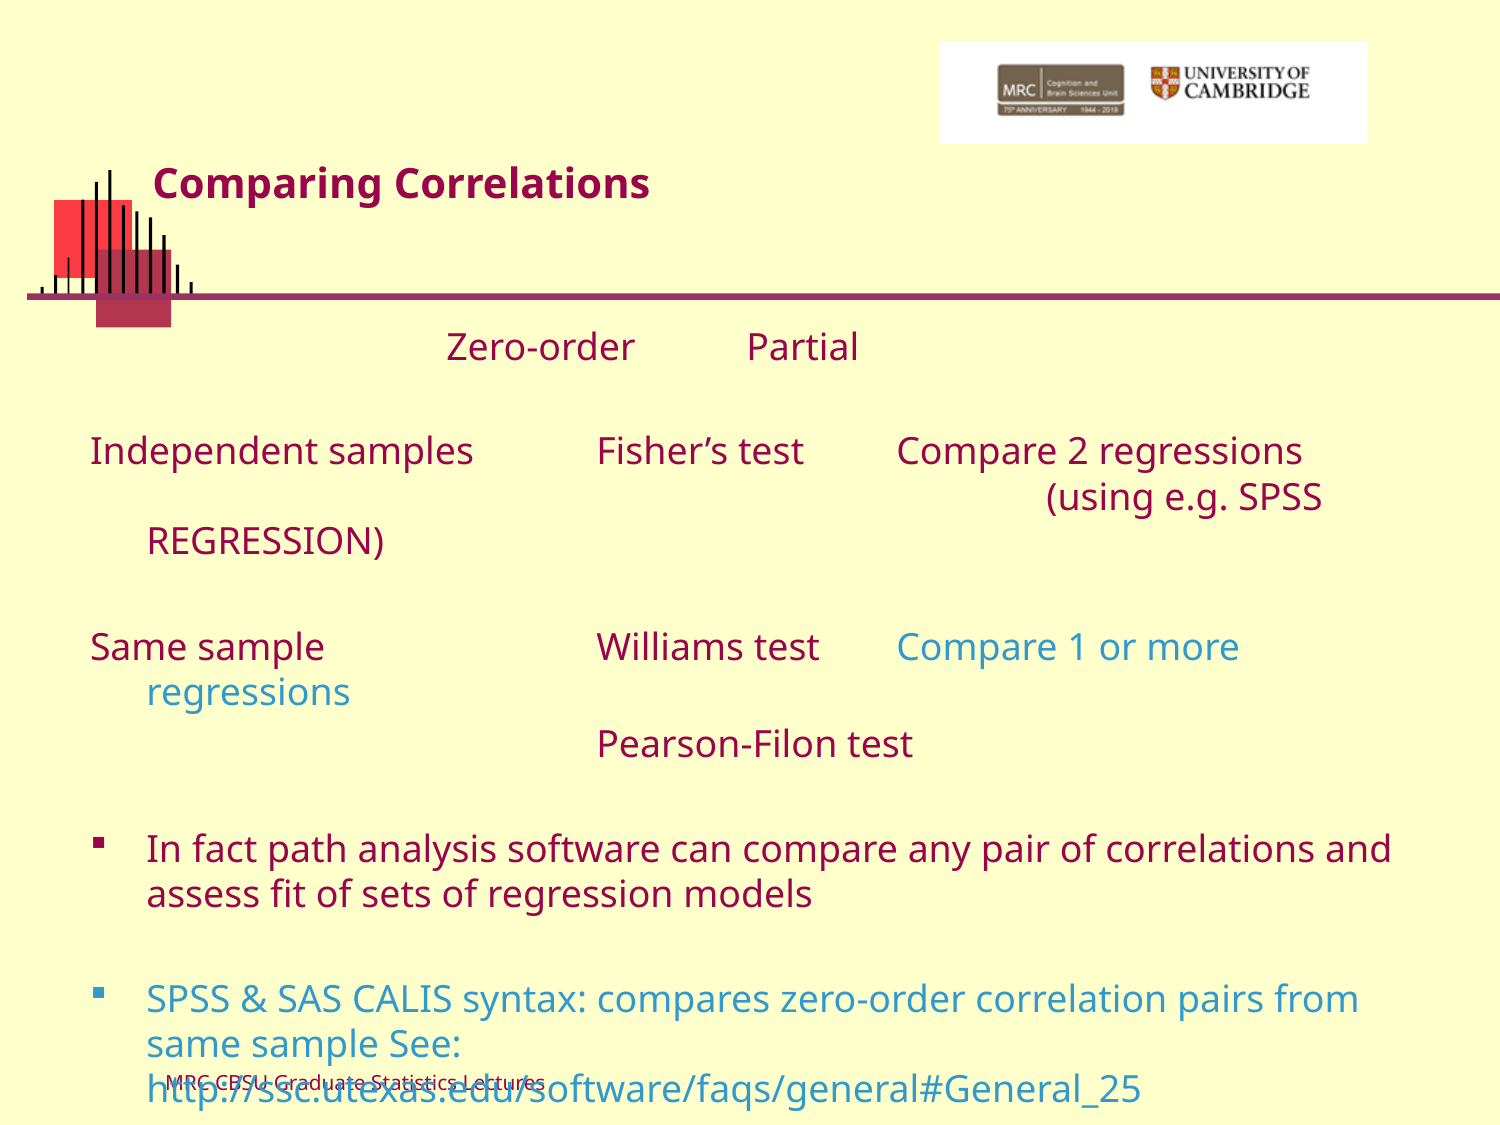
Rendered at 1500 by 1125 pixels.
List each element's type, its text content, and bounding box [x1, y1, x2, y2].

list Zero-order Partial Independent samples Fisher’s test Compare 2 regressions (using e.g. SPSS REGRESSION) Same sample Williams test Compare 1 or more regressions Pearson-Filon test In fact path analysis software can compare any pair of correlations and assess fit of sets of regression models SPSS & SAS CALIS syntax: compares zero-order correlation pairs from same sample See: http://ssc.utexas.edu/software/faqs/general#General_25 [75, 262, 1463, 1038]
title Comparing Correlations [137, 137, 988, 233]
picture [939, 42, 1368, 144]
footer MRC CBSU Graduate Statistics Lectures [149, 1062, 988, 1101]
